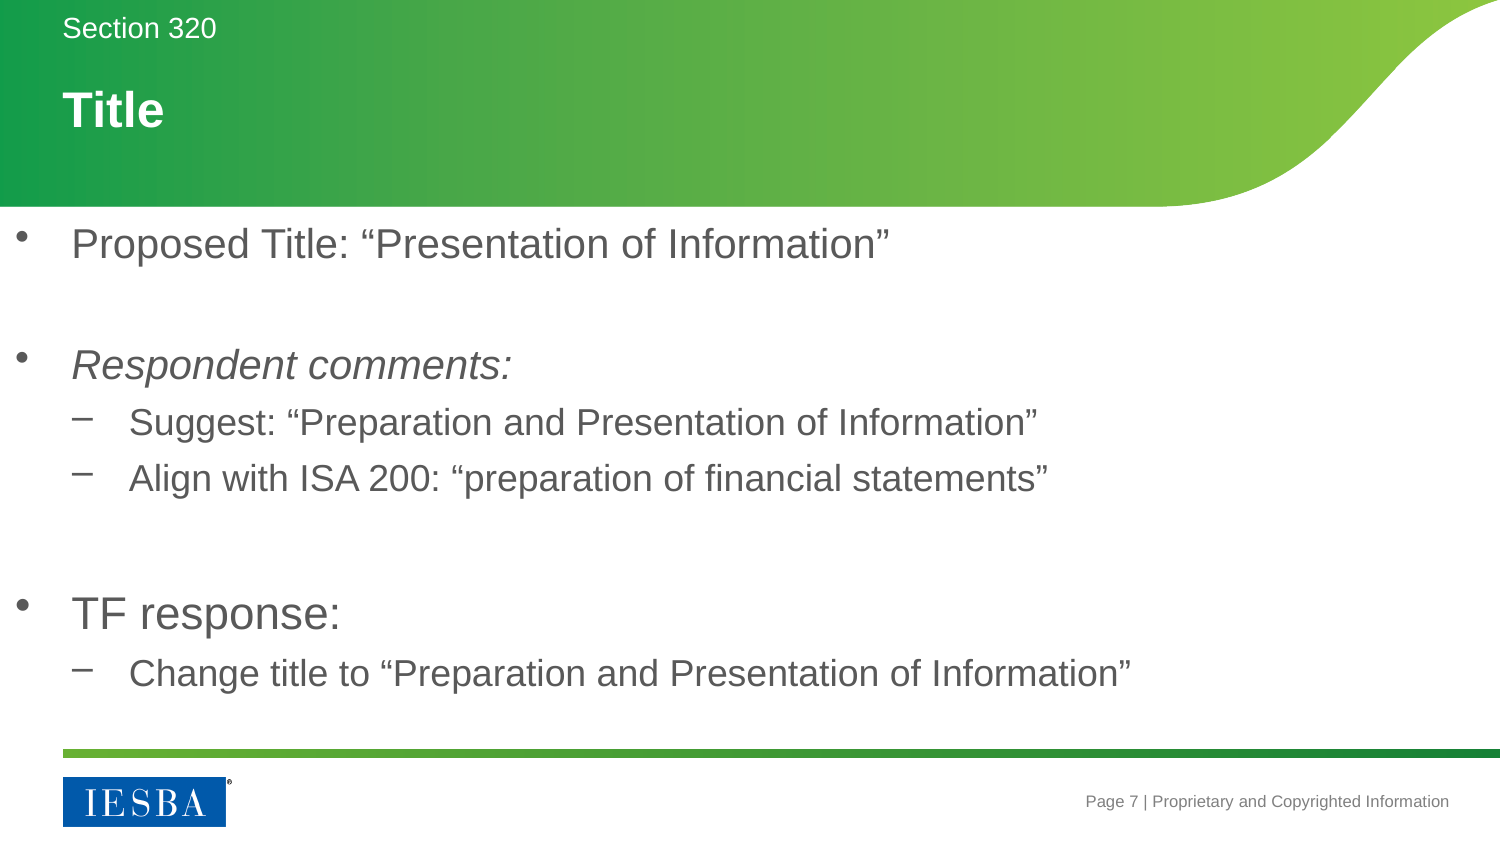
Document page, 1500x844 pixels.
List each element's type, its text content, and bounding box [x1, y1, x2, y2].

subtitle Section 320 [62, 9, 500, 38]
list Proposed Title: “Presentation of Information” Respondent comments: Suggest: “Preparation and Presentation of Information” Align with ISA 200: “preparation of financial statements” TF response: Change title to “Preparation and Presentation of Information” [0, 209, 1500, 747]
picture [63, 777, 232, 827]
title Title [62, 75, 1300, 141]
picture [0, 0, 1500, 207]
